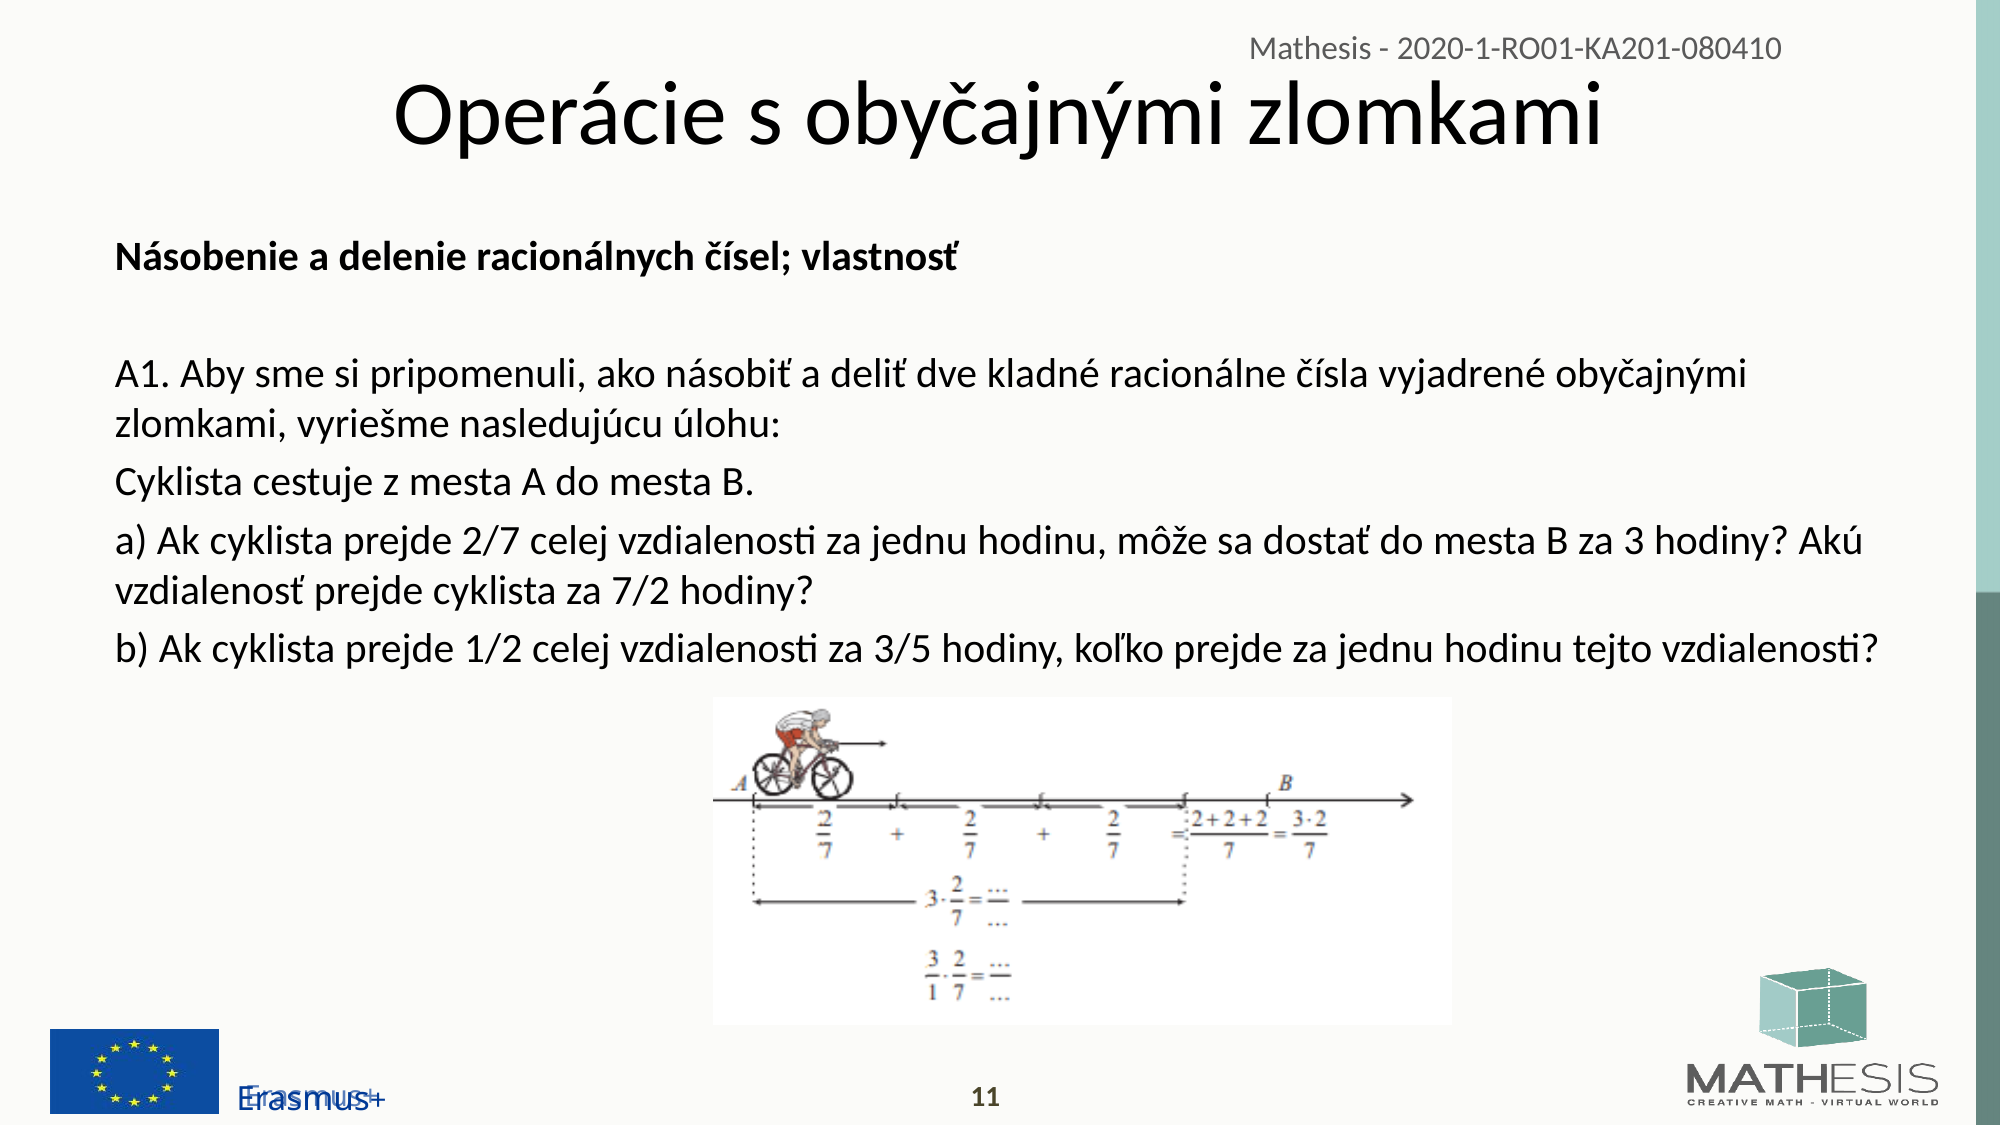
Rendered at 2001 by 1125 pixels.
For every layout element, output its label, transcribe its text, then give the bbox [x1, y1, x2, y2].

list Násobenie a delenie racionálnych čísel; vlastnosť A1. Aby sme si pripomenuli, ako násobiť a deliť dve kladné racionálne čísla vyjadrené obyčajnými zlomkami, vyriešme nasledujúcu úlohu: Cyklista cestuje z mesta A do mesta B. a) Ak cyklista prejde 2/7 celej vzdialenosti za jednu hodinu, môže sa dostať do mesta B za 3 hodiny? Akú vzdialenosť prejde cyklista za 7/2 hodiny? b) Ak cyklista prejde 1/2 celej vzdialenosti za 3/5 hodiny, koľko prejde za jednu hodinu tejto vzdialenosti? [99, 221, 1900, 965]
picture [713, 697, 1452, 1025]
picture [50, 1029, 219, 1114]
title Operácie s obyčajnými zlomkami [99, 45, 1900, 221]
